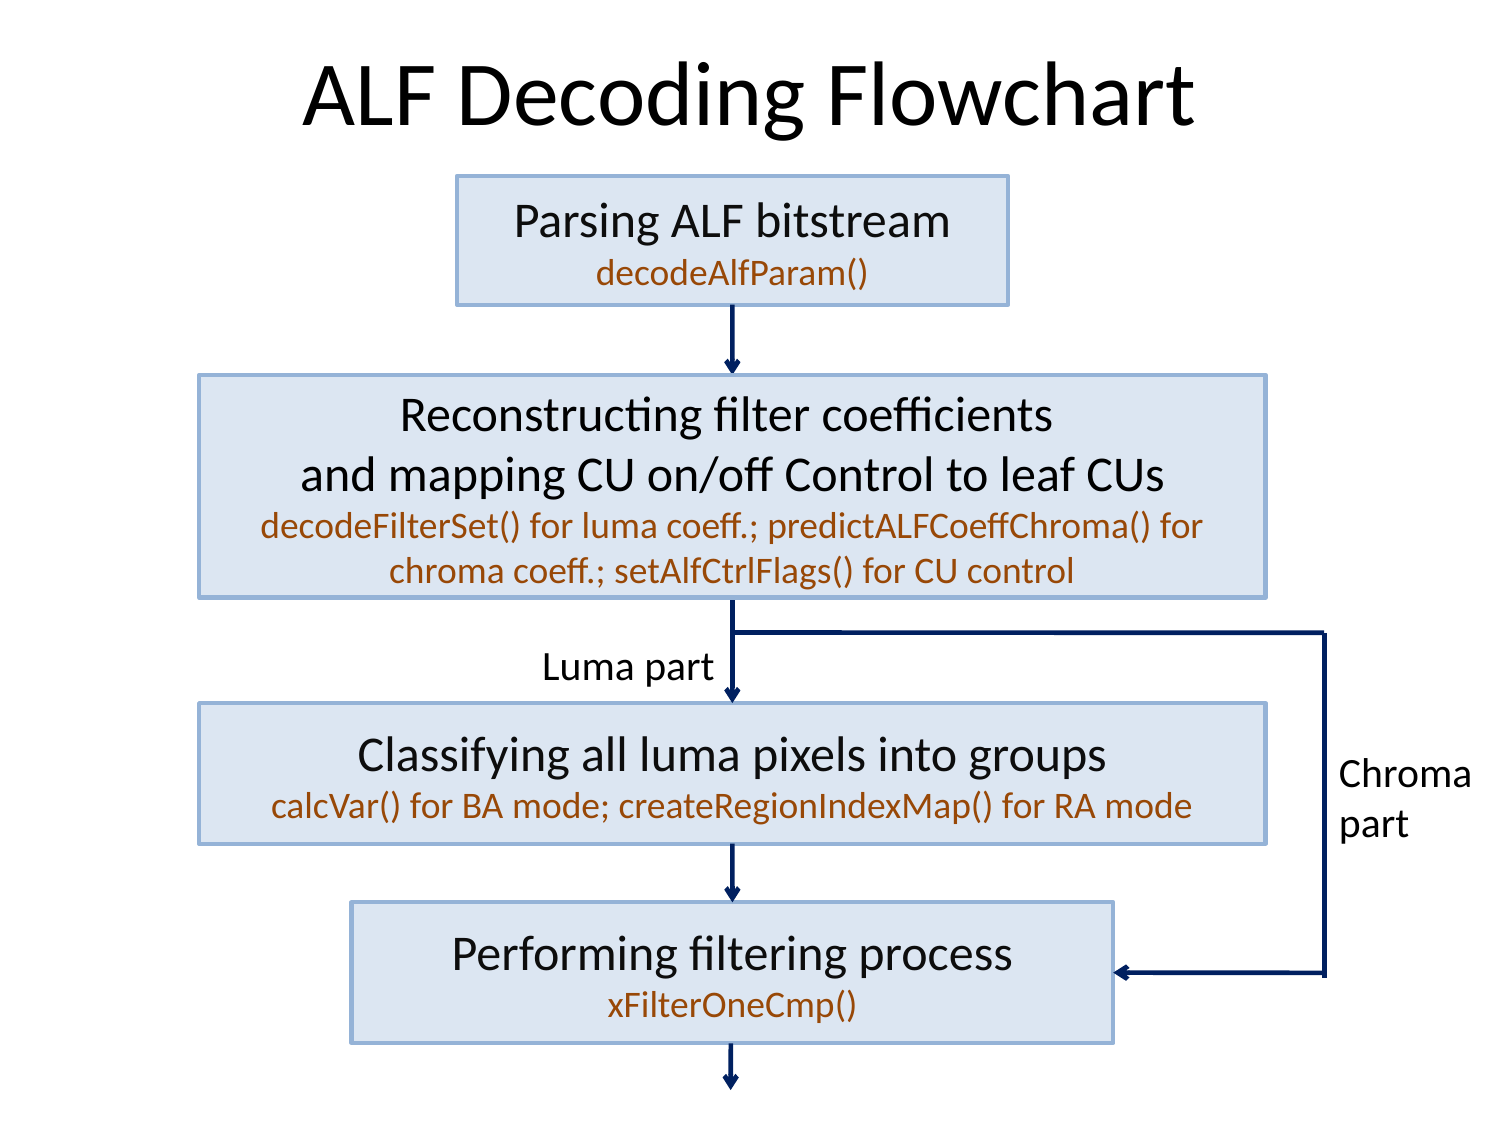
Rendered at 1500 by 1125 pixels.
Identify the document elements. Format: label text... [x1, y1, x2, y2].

text_box Performing filtering process xFilterOneCmp() [349, 900, 1115, 1045]
text_box Chroma part [1324, 738, 1500, 853]
title ALF Decoding Flowchart [75, 23, 1425, 155]
text_box Reconstructing filter coefficients and mapping CU on/off Control to leaf CUs decodeFilterSet() for luma coeff.; predictALFCoeffChroma() for chroma coeff.; setAlfCtrlFlags() for CU control [197, 373, 1268, 600]
text_box Parsing ALF bitstream decodeAlfParam() [455, 174, 1010, 307]
text_box Luma part [527, 630, 774, 696]
text_box Classifying all luma pixels into groups calcVar() for BA mode; createRegionIndexMap() for RA mode [197, 701, 1268, 846]
